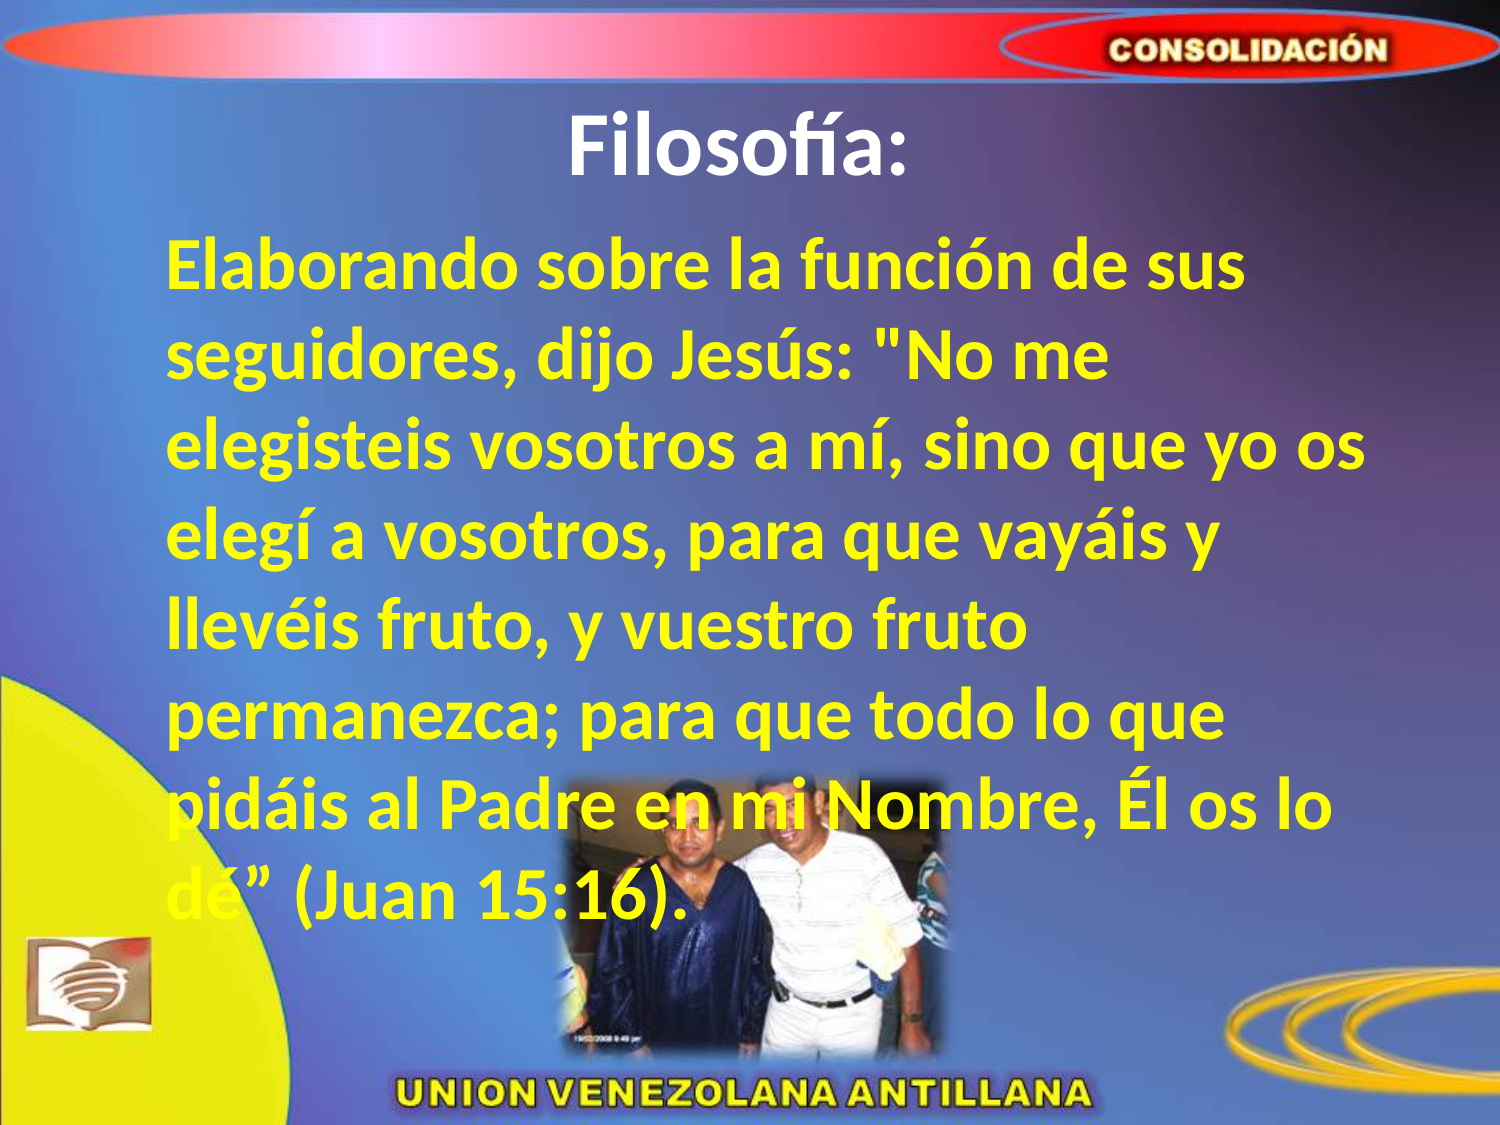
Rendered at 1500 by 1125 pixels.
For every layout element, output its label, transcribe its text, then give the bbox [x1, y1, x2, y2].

title Filosofía: [75, 45, 1425, 233]
list Elaborando sobre la función de sus seguidores, dijo Jesús: "No me elegisteis vosotros a mí, sino que yo os elegí a vosotros, para que vayáis y llevéis fruto, y vuestro fruto permanezca; para que todo lo que pidáis al Padre en mi Nombre, Él os lo dé” (Juan 15:16). [93, 233, 1418, 950]
picture [0, 0, 1500, 1125]
